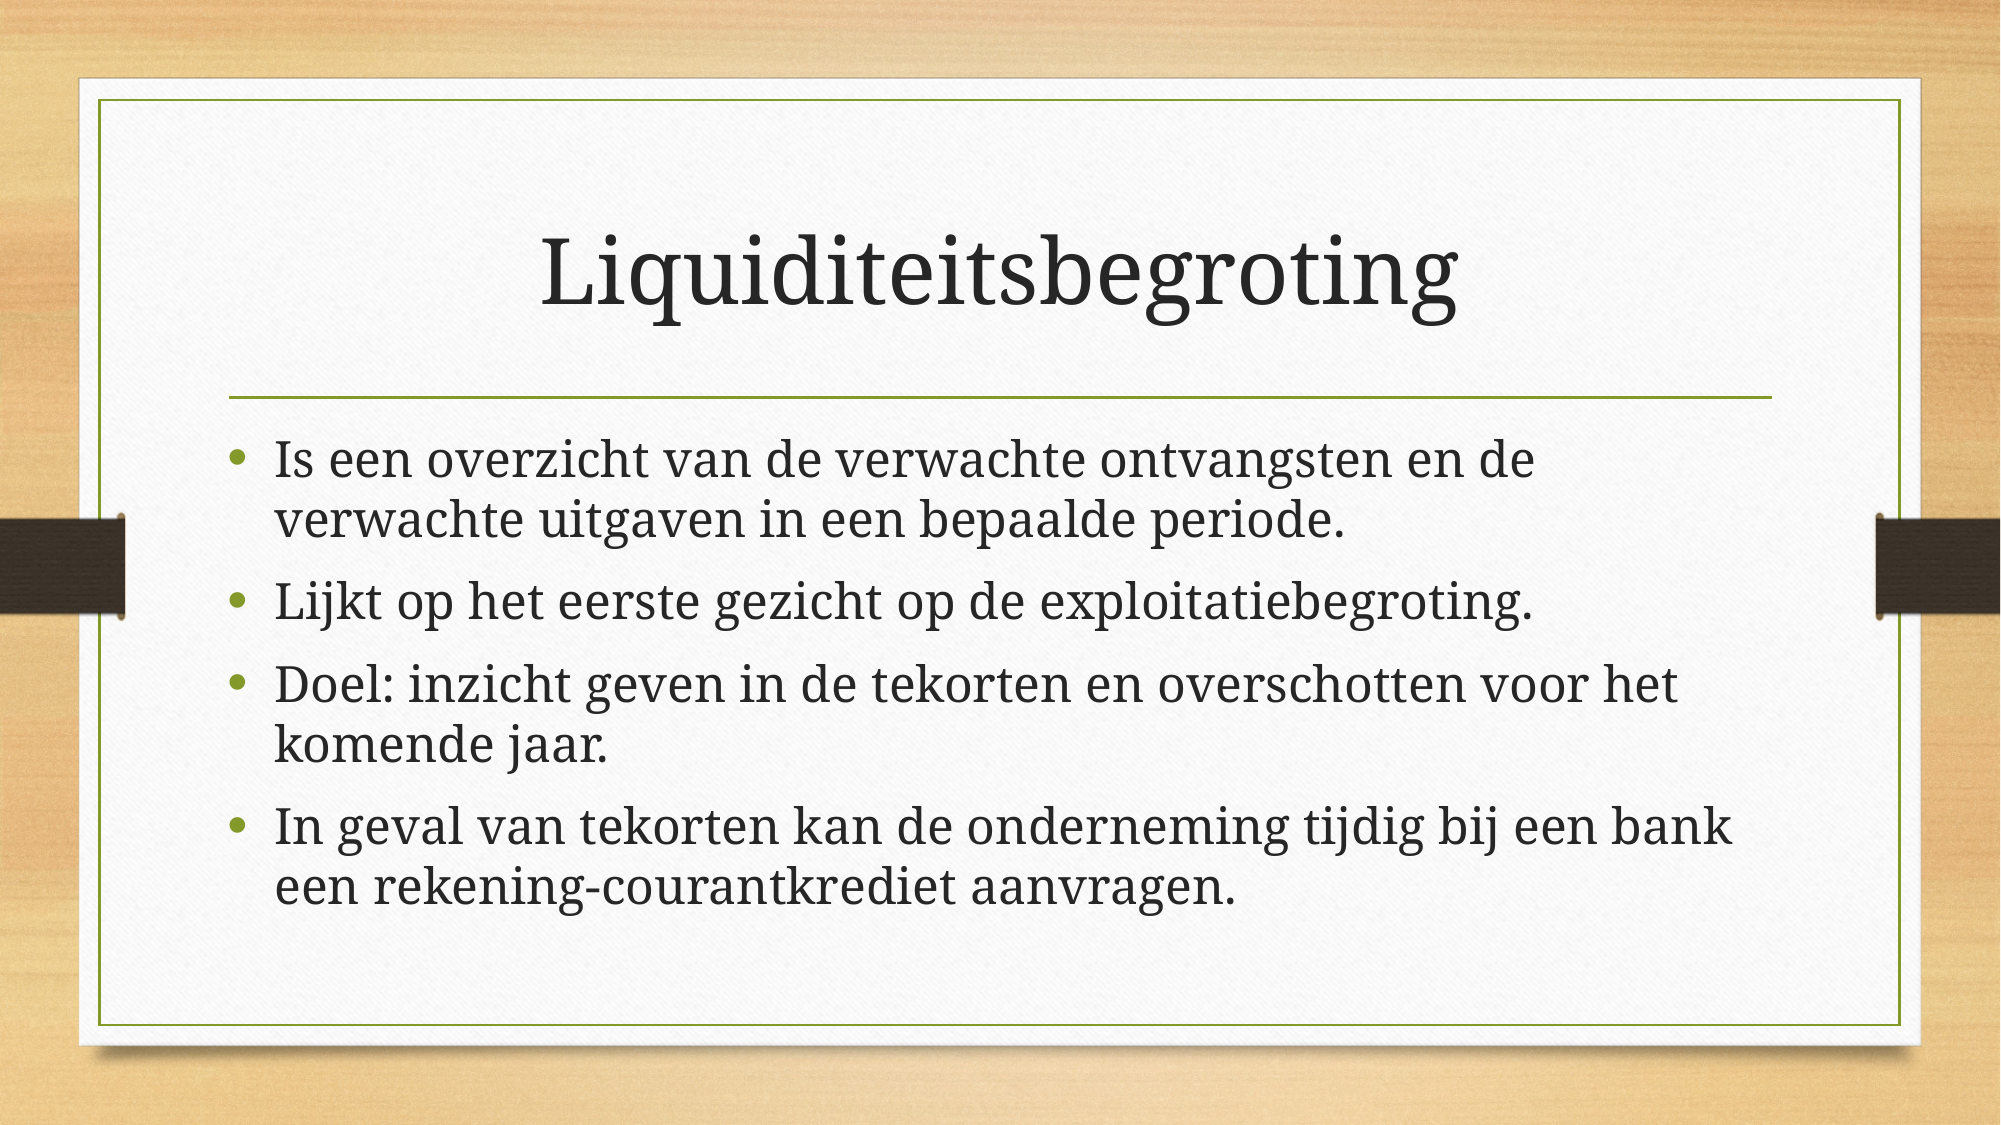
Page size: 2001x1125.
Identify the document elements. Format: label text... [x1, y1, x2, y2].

title Liquiditeitsbegroting [212, 161, 1788, 375]
list Is een overzicht van de verwachte ontvangsten en de verwachte uitgaven in een bepaalde periode. Lijkt op het eerste gezicht op de exploitatiebegroting. Doel: inzicht geven in de tekorten en overschotten voor het komende jaar. In geval van tekorten kan de onderneming tijdig bij een bank een rekening-courantkrediet aanvragen. [212, 419, 1788, 964]
picture [0, 0, 2001, 1125]
